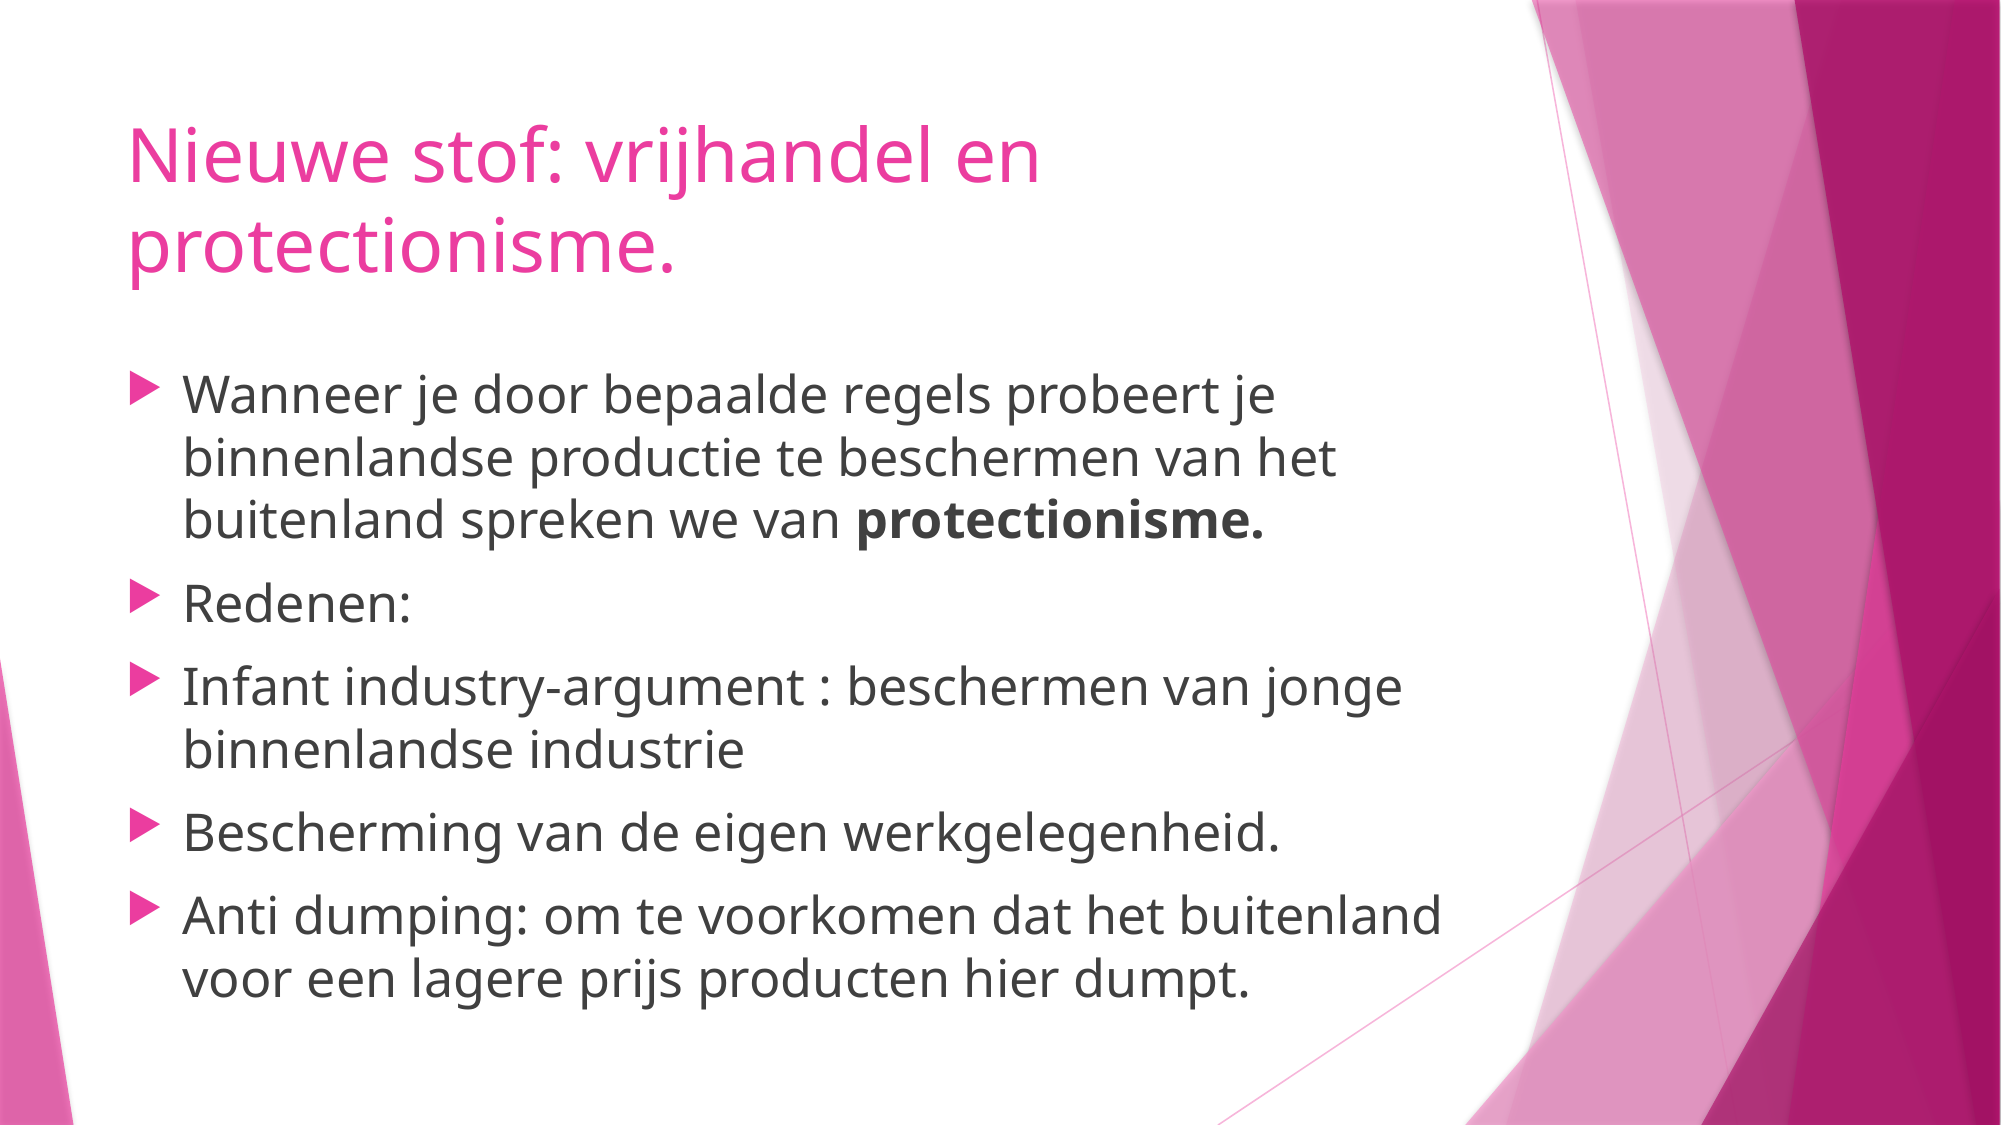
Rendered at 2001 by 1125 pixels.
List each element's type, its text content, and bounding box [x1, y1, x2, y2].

list Wanneer je door bepaalde regels probeert je binnenlandse productie te beschermen van het buitenland spreken we van protectionisme. Redenen: Infant industry-argument : beschermen van jonge binnenlandse industrie Bescherming van de eigen werkgelegenheid. Anti dumping: om te voorkomen dat het buitenland voor een lagere prijs producten hier dumpt. [111, 354, 1522, 992]
title Nieuwe stof: vrijhandel en protectionisme. [111, 99, 1522, 317]
